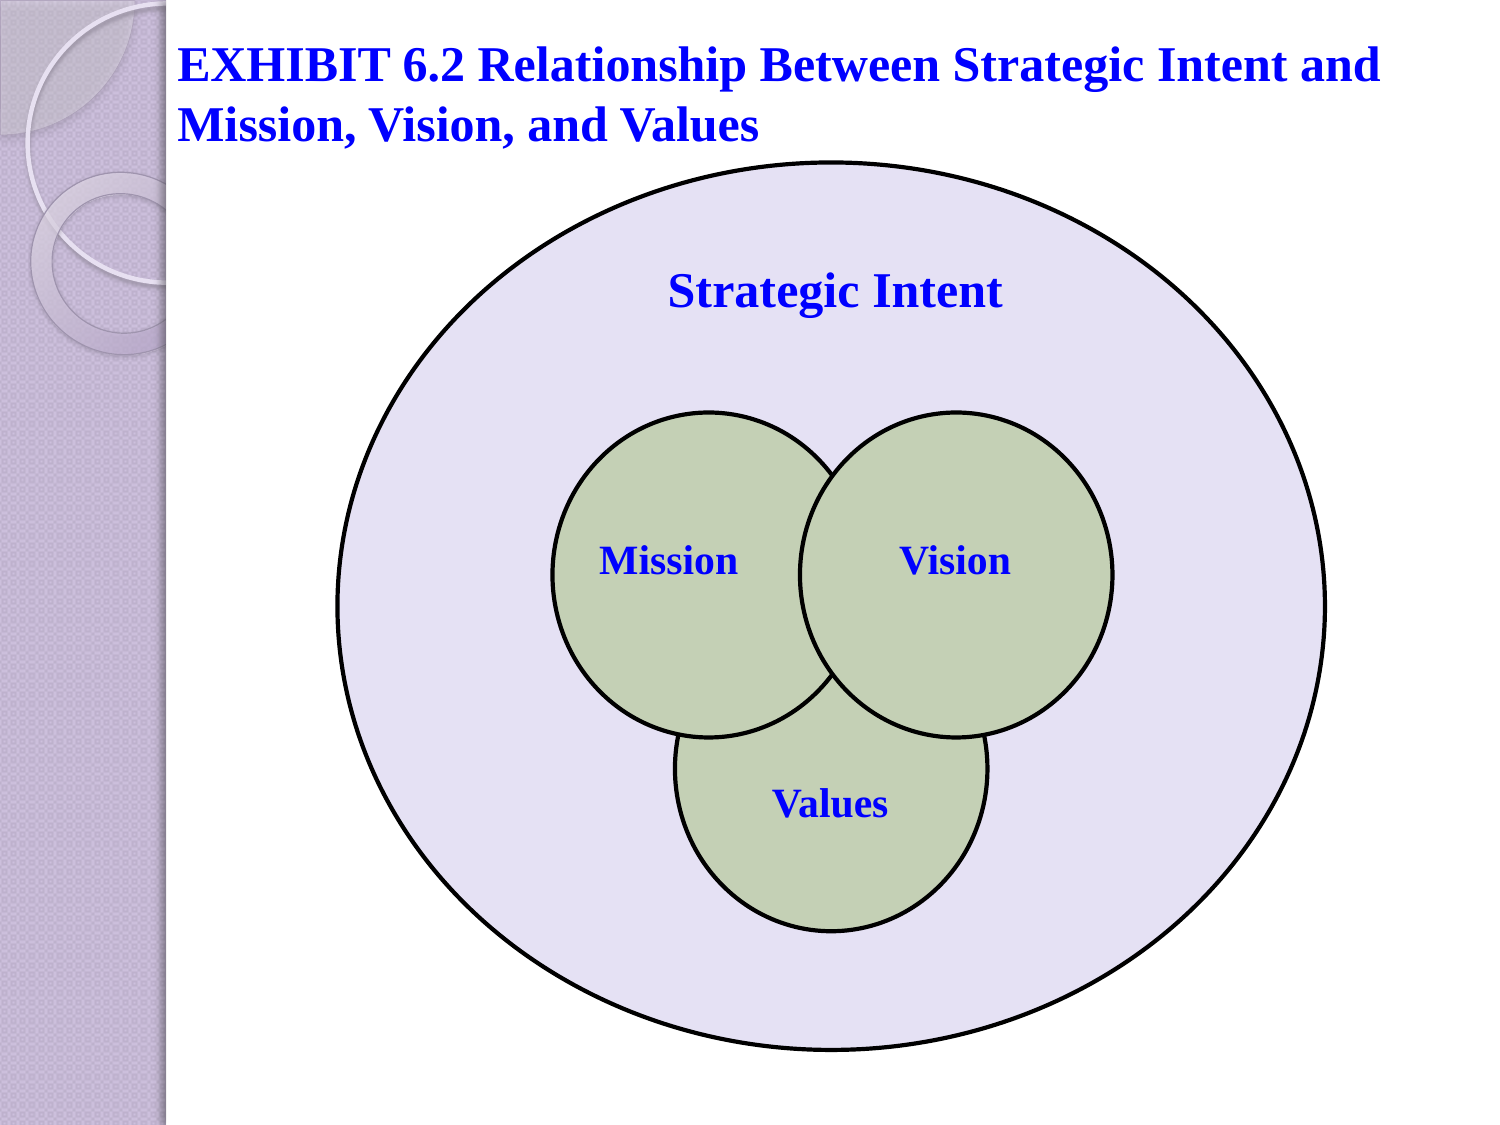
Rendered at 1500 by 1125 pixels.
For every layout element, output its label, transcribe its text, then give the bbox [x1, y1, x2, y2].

text_box Strategic Intent [616, 249, 1055, 325]
text_box [797, 410, 1115, 740]
text_box Values [741, 768, 930, 834]
text_box Mission [575, 525, 763, 590]
text_box Vision [866, 525, 1055, 590]
title EXHIBIT 6.2 Relationship Between Strategic Intent and Mission, Vision, and Values [162, 45, 1466, 138]
text_box [335, 160, 1328, 1053]
text_box [672, 679, 990, 934]
text_box [550, 410, 832, 740]
